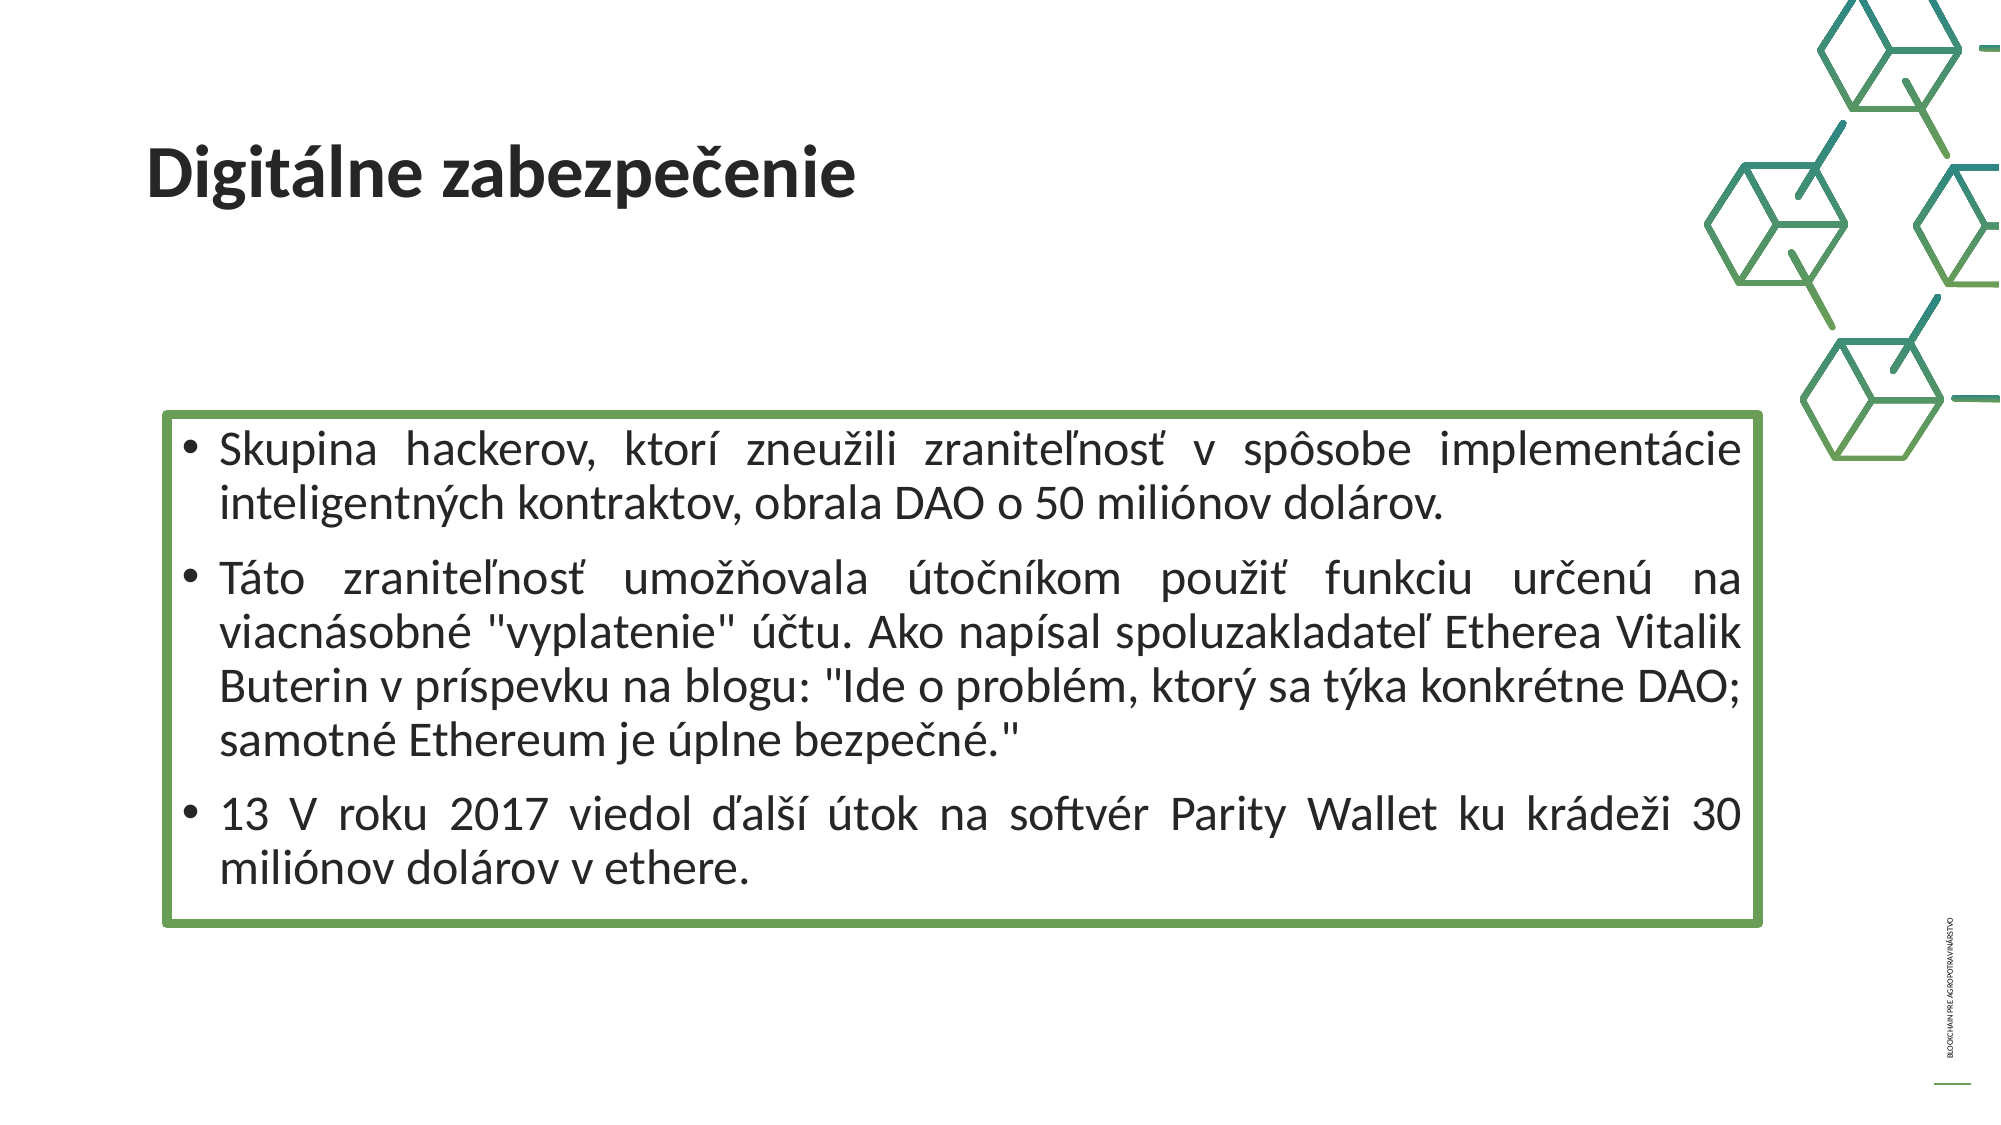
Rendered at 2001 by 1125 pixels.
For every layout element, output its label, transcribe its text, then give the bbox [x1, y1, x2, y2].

list Digitálne zabezpečenie [130, 124, 1698, 257]
list Skupina hackerov, ktorí zneužili zraniteľnosť v spôsobe implementácie inteligentných kontraktov, obrala DAO o 50 miliónov dolárov. Táto zraniteľnosť umožňovala útočníkom použiť funkciu určenú na viacnásobné "vyplatenie" účtu. Ako napísal spoluzakladateľ Etherea Vitalik Buterin v príspevku na blogu: "Ide o problém, ktorý sa týka konkrétne DAO; samotné Ethereum je úplne bezpečné." 13 V roku 2017 viedol ďalší útok na softvér Parity Wallet ku krádeži 30 miliónov dolárov v ethere. [166, 414, 1759, 924]
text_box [1703, 0, 2000, 462]
